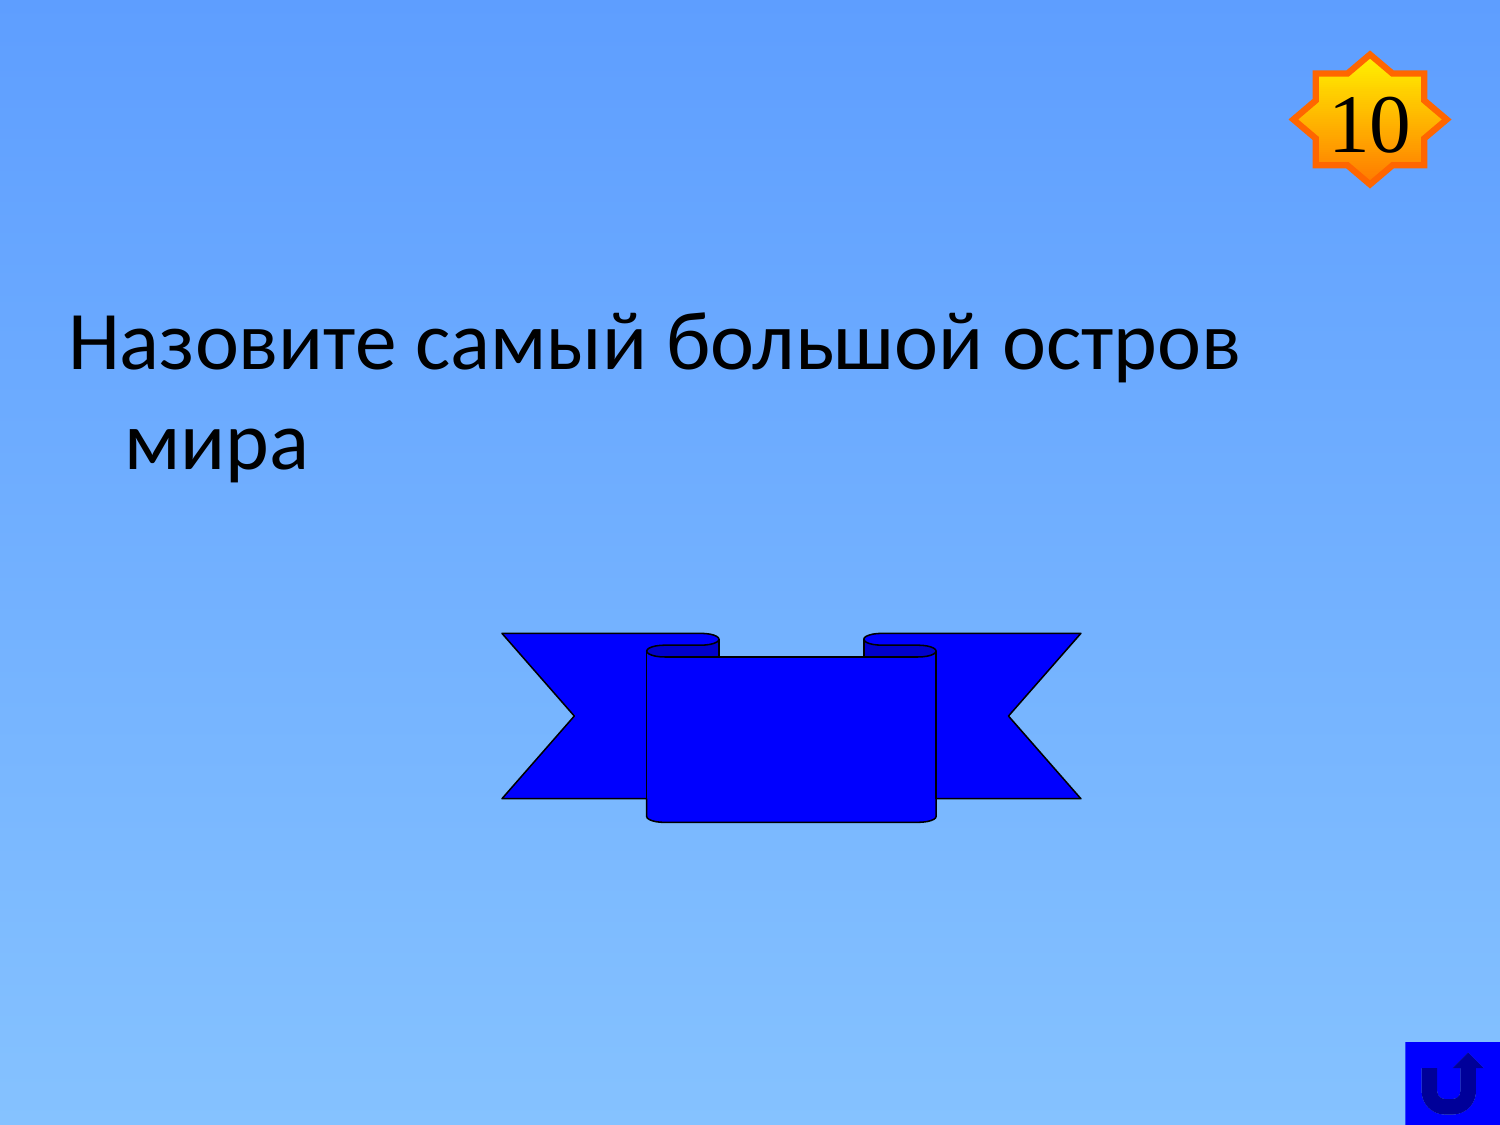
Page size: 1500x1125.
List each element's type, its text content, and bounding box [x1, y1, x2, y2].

text_box [1405, 1042, 1500, 1125]
list Назовите самый большой остров мира Гренландия [53, 278, 1459, 1047]
text_box [501, 633, 1081, 823]
text_box 10 [1293, 54, 1447, 185]
